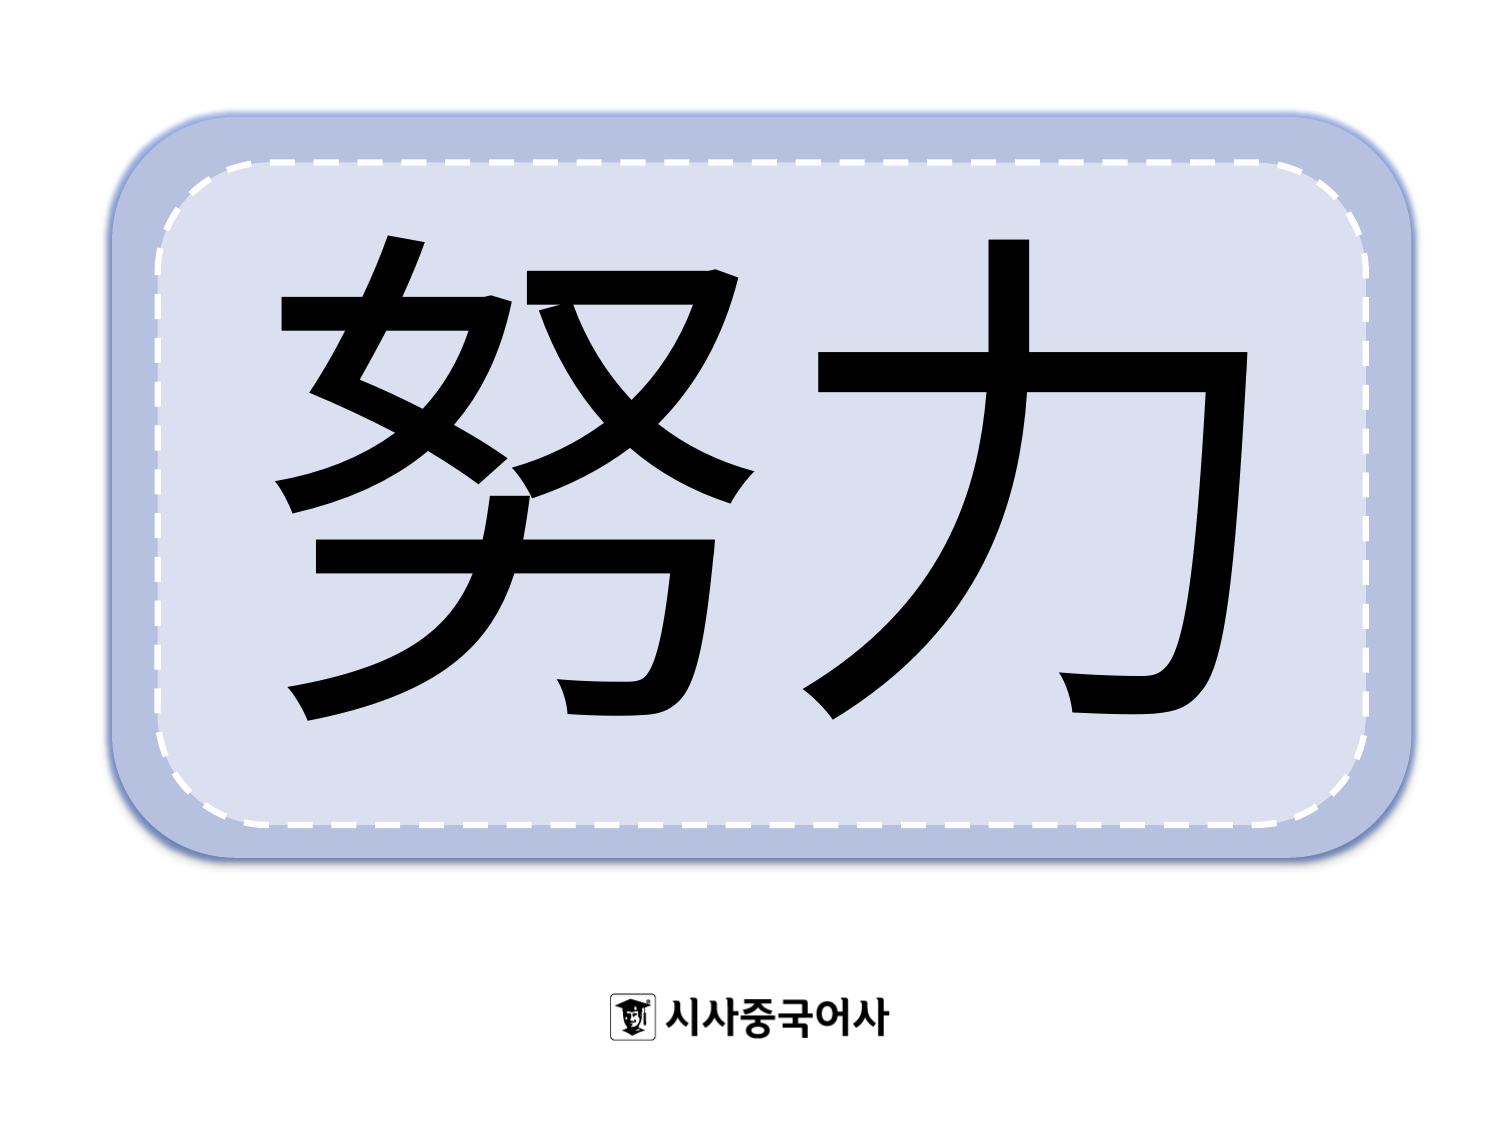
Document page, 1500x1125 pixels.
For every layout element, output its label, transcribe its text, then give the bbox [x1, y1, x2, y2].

picture [602, 987, 898, 1047]
text_box [162, 160, 1371, 824]
text_box 努力 [171, 137, 1380, 800]
